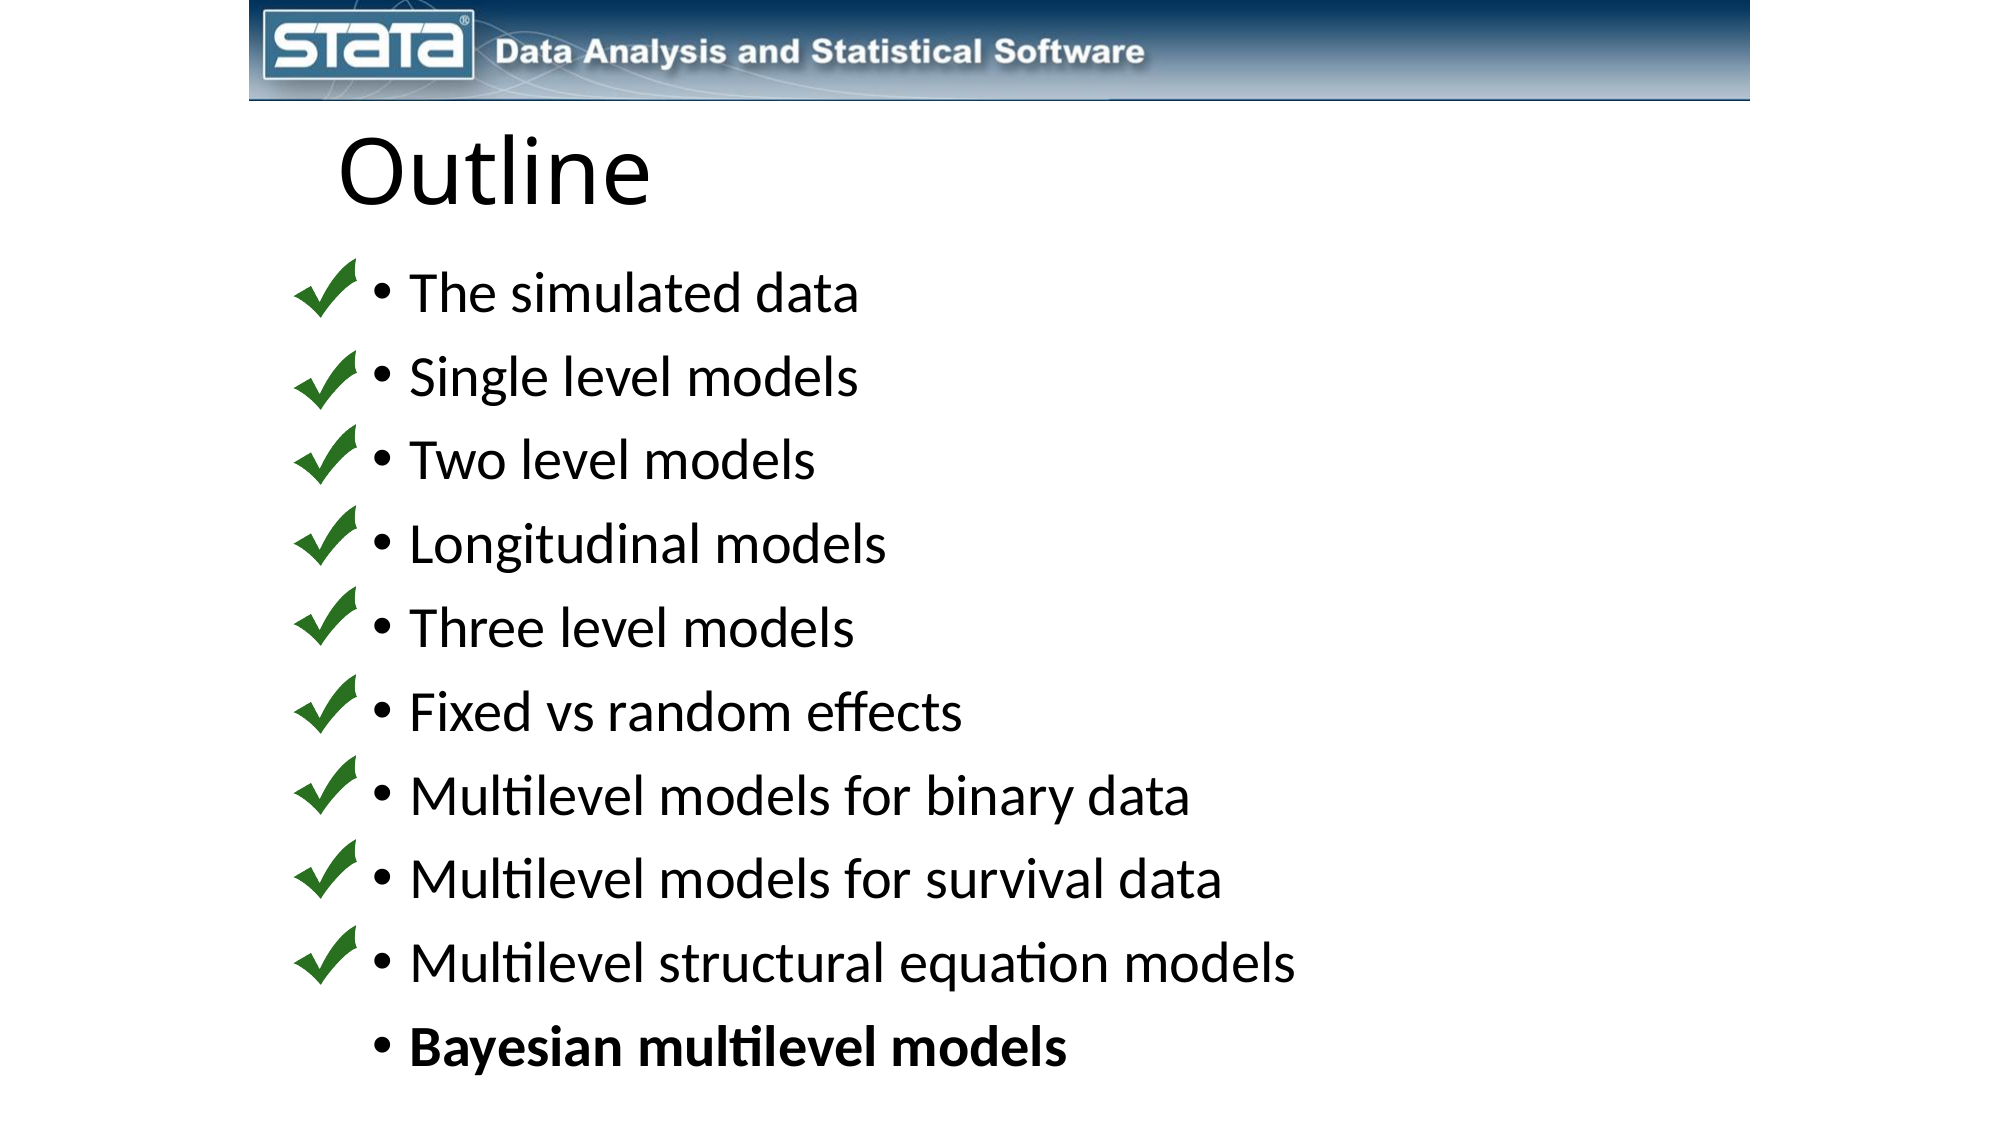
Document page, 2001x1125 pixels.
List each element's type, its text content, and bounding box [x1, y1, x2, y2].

picture [293, 674, 358, 735]
picture [293, 586, 358, 646]
title Outline [321, 101, 1671, 250]
list The simulated data Single level models Two level models Longitudinal models Three level models Fixed vs random effects Multilevel models for binary data Multilevel models for survival data Multilevel structural equation models Bayesian multilevel models [357, 254, 1700, 1100]
picture [249, 0, 1750, 101]
picture [293, 258, 358, 318]
picture [293, 925, 358, 985]
picture [293, 349, 358, 410]
picture [293, 424, 358, 485]
picture [293, 505, 358, 566]
picture [293, 754, 358, 815]
picture [293, 839, 358, 899]
